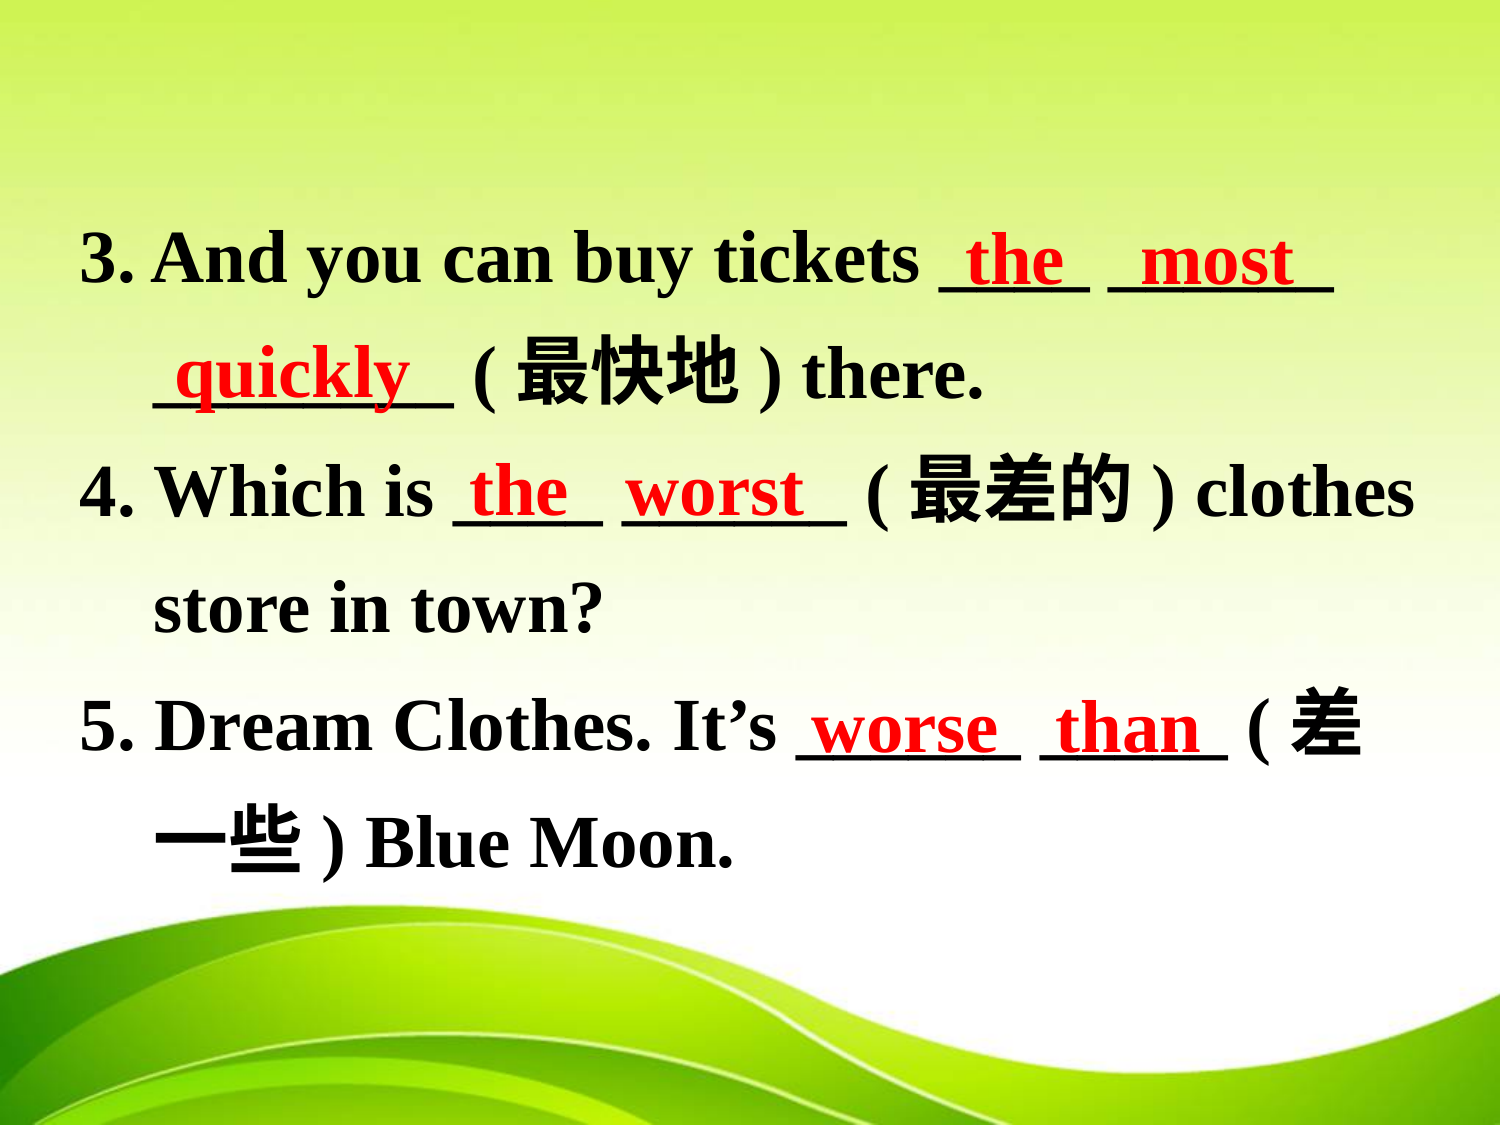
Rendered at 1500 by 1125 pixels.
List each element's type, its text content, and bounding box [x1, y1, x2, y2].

text_box 3. And you can buy tickets ____ ______ ________ (最快地) there. 4. Which is ____ ______ (最差的) clothes store in town? 5. Dream Clothes. It’s ______ _____ (差一些) Blue Moon. [65, 172, 1447, 929]
text_box the worst [454, 415, 845, 539]
text_box quickly [159, 297, 467, 421]
text_box the most [950, 184, 1353, 308]
picture [0, 0, 1500, 1125]
text_box worse than [797, 651, 1246, 775]
